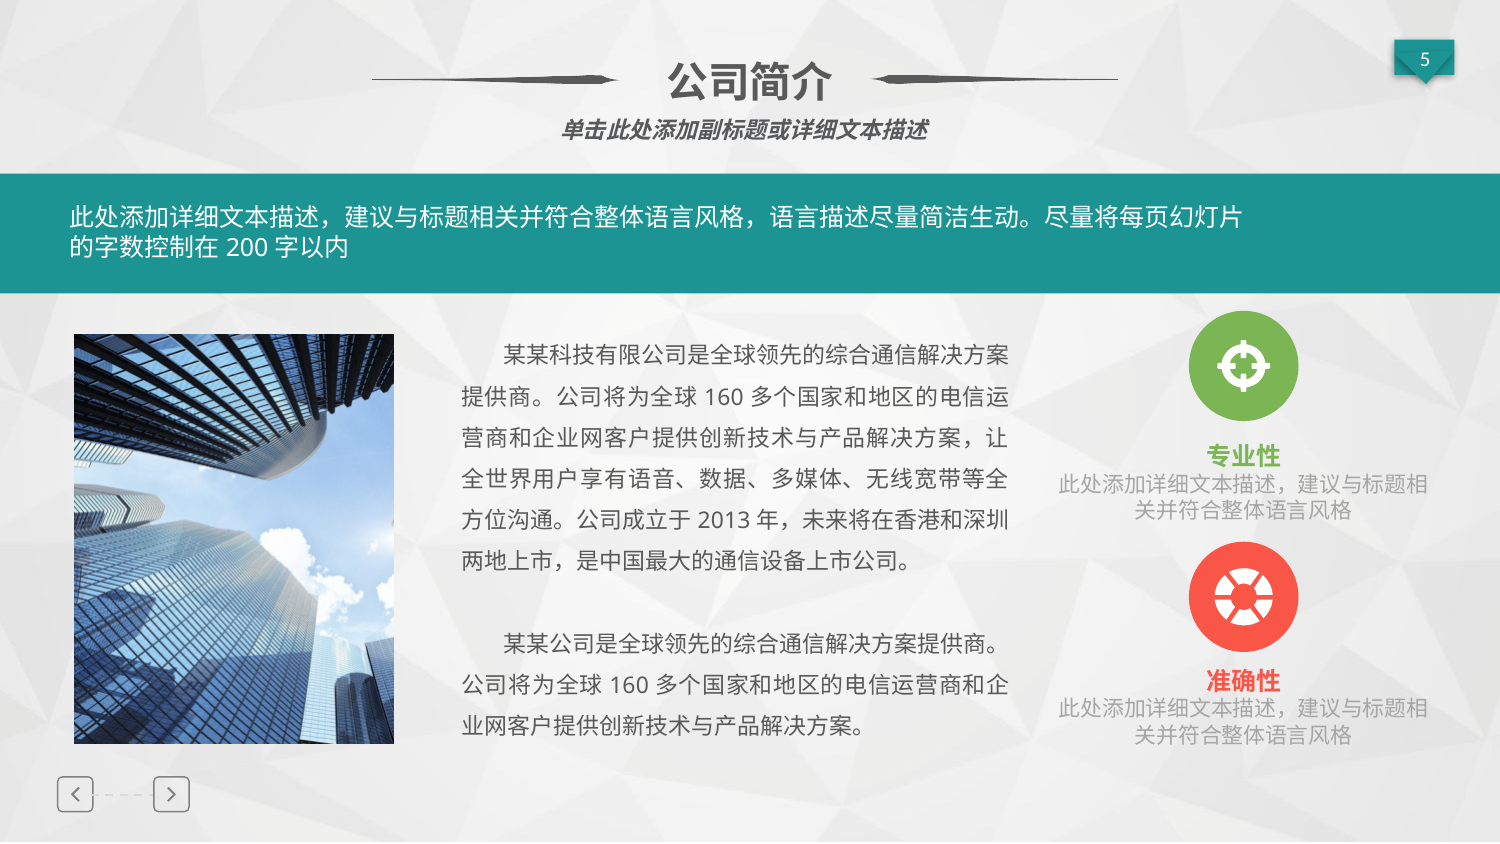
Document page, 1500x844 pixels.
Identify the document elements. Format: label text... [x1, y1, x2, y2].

text_box 专业性 此处添加详细文本描述，建议与标题相关并符合整体语言风格 [1050, 406, 1438, 527]
text_box [0, 172, 1500, 296]
text_box 准确性 此处添加详细文本描述，建议与标题相关并符合整体语言风格 [1050, 631, 1438, 752]
text_box 公司简介 [584, 55, 916, 106]
text_box [1186, 308, 1301, 406]
text_box 某某科技有限公司是全球领先的综合通信解决方案提供商。公司将为全球160多个国家和地区的电信运营商和企业网客户提供创新技术与产品解决方案，让全世界用户享有语音、数据、多媒体、无线宽带等全方位沟通。公司成立于2013年，未来将在香港和深圳两地上市，是中国最大的通信设备上市公司。 某某公司是全球领先的综合通信解决方案提供商。公司将为全球160多个国家和地区的电信运营商和企业网客户提供创新技术与产品解决方案。 [461, 327, 1010, 740]
picture [0, 296, 1500, 842]
text_box [1186, 539, 1301, 631]
text_box 此处添加详细文本描述，建议与标题相关并符合整体语言风格，语言描述尽量简洁生动。尽量将每页幻灯片的字数控制在200字以内 [62, 197, 1275, 266]
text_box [1214, 568, 1273, 626]
text_box [1217, 340, 1271, 392]
text_box 单击此处添加副标题或详细文本描述 [545, 108, 943, 151]
picture [0, 0, 1500, 172]
